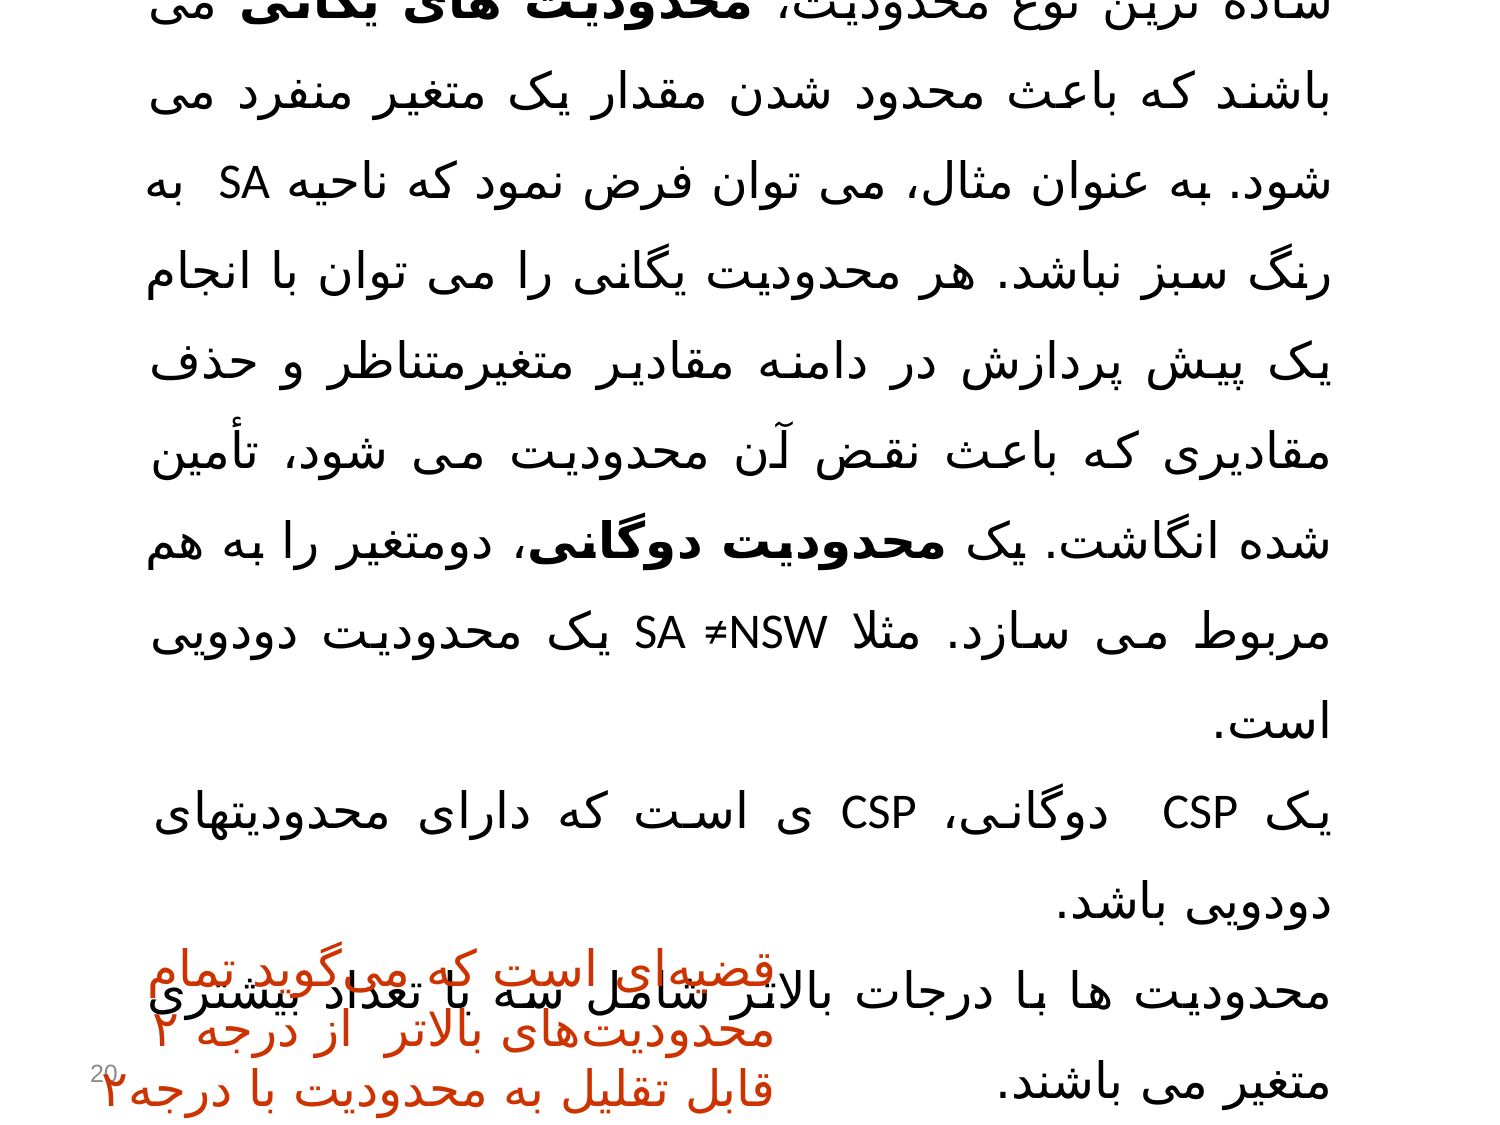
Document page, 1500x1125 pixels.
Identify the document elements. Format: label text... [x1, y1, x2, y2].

text_box قضیه‌ای است که می‌گوید تمام محدودیت‌های بالاتر از درجه ۲ قابل تقلیل به محدودیت با درجه۲ است [41, 928, 792, 1125]
text_box ساده ترین نوع محدودیت، محدودیت های یگانی می باشند که باعث محدود شدن مقدار یک متغیر منفرد می شود. به عنوان مثال، می توان فرض نمود که ناحیه SA به رنگ سبز نباشد. هر محدودیت یگانی را می توان با انجام یک پیش پردازش در دامنه مقادیر متغیرمتناظر و حذف مقادیری که باعث نقض آن محدودیت می شود، تأمین شده انگاشت. یک محدودیت دوگانی، دومتغیر را به هم مربوط می سازد. مثلا SA ≠NSW یک محدودیت دودویی است. یک CSP دوگانی، CSP ی است که دارای محدودیتهای دودویی باشد. محدودیت ها با درجات بالاتر شامل سه یا تعداد بیشتری متغیر می باشند. یک مثال معروف، معمای حساب رمزی می باشد. [127, 115, 1350, 1022]
